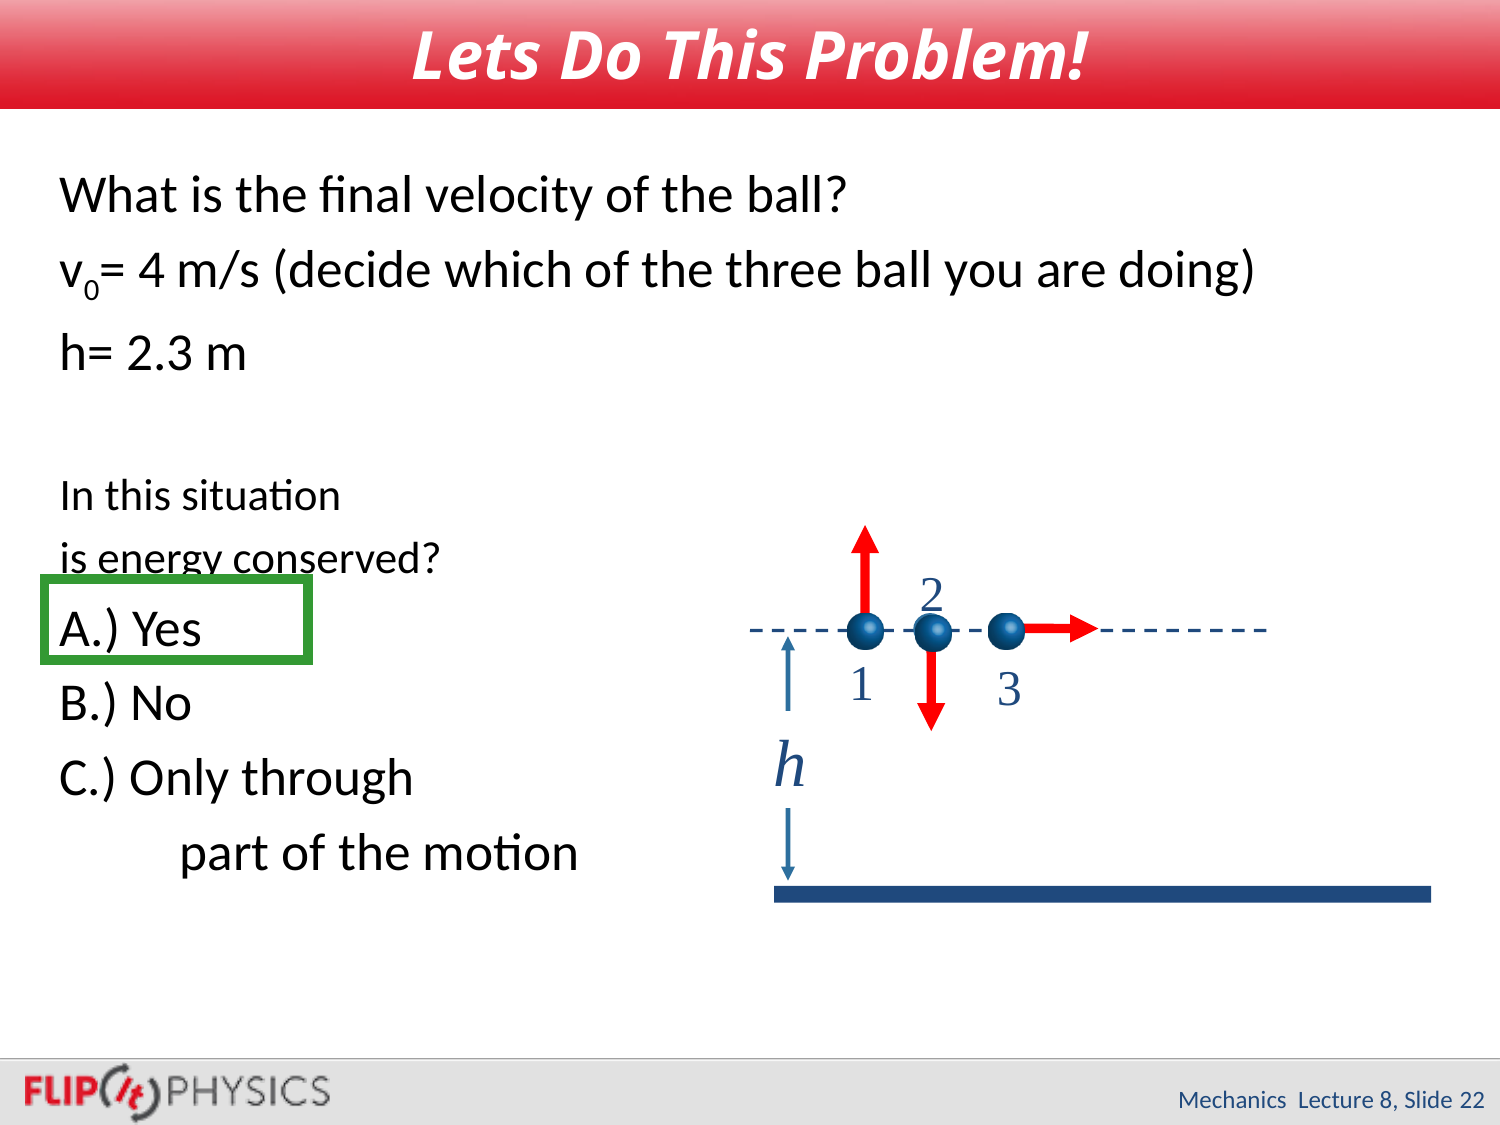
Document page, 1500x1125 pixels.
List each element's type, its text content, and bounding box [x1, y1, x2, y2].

picture [914, 614, 952, 652]
picture [987, 612, 1025, 651]
list What is the final velocity of the ball? v0= 4 m/s (decide which of the three ball you are doing) h= 2.3 m In this situation is energy conserved? A.) Yes B.) No C.) Only through part of the motion [44, 152, 1395, 895]
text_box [749, 524, 1432, 903]
picture [0, 0, 1500, 109]
title Lets Do This Problem! [75, 15, 1425, 91]
text_box [44, 578, 309, 661]
slide_number Mechanics Lecture 8, Slide 22 [1100, 1071, 1500, 1125]
picture [0, 1058, 1500, 1125]
picture [846, 612, 884, 650]
